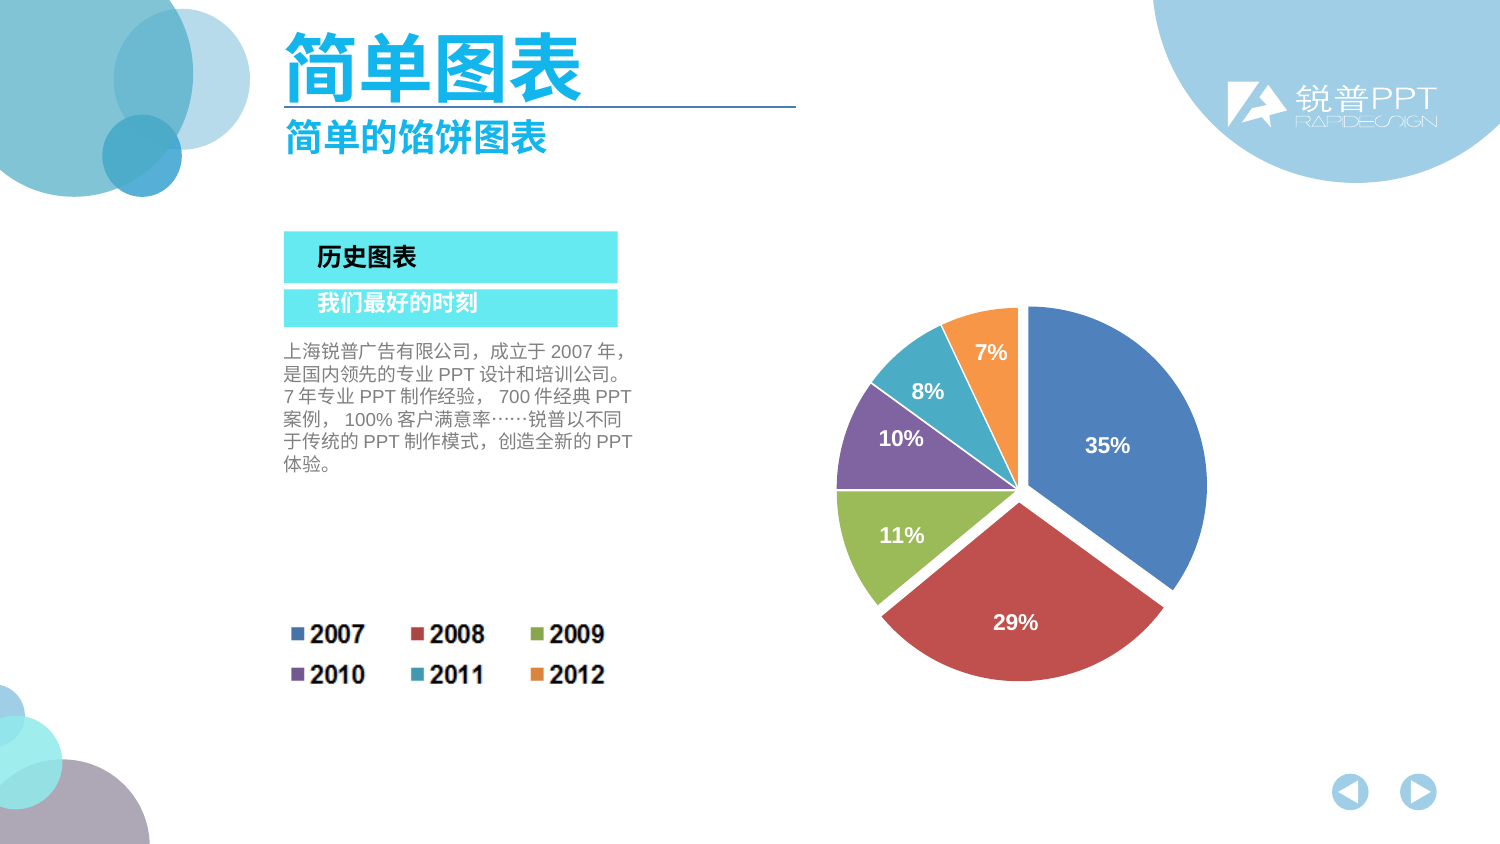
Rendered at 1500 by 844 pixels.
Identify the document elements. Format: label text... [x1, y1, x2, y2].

text_box [282, 287, 620, 329]
text_box 简单的馅饼图表 [271, 106, 758, 167]
text_box 上海锐普广告有限公司，成立于2007年，是国内领先的专业PPT设计和培训公司。7年专业PPT制作经验，700件经典PPT案例，100%客户满意率……锐普以不同于传统的PPT制作模式，创造全新的PPT体验。 [283, 339, 637, 475]
text_box [282, 229, 620, 285]
text_box 简单图表 [269, 14, 758, 119]
text_box 我们最好的时刻 [302, 281, 549, 324]
chart [724, 256, 1274, 731]
picture [283, 610, 618, 697]
text_box 历史图表 [302, 234, 549, 279]
